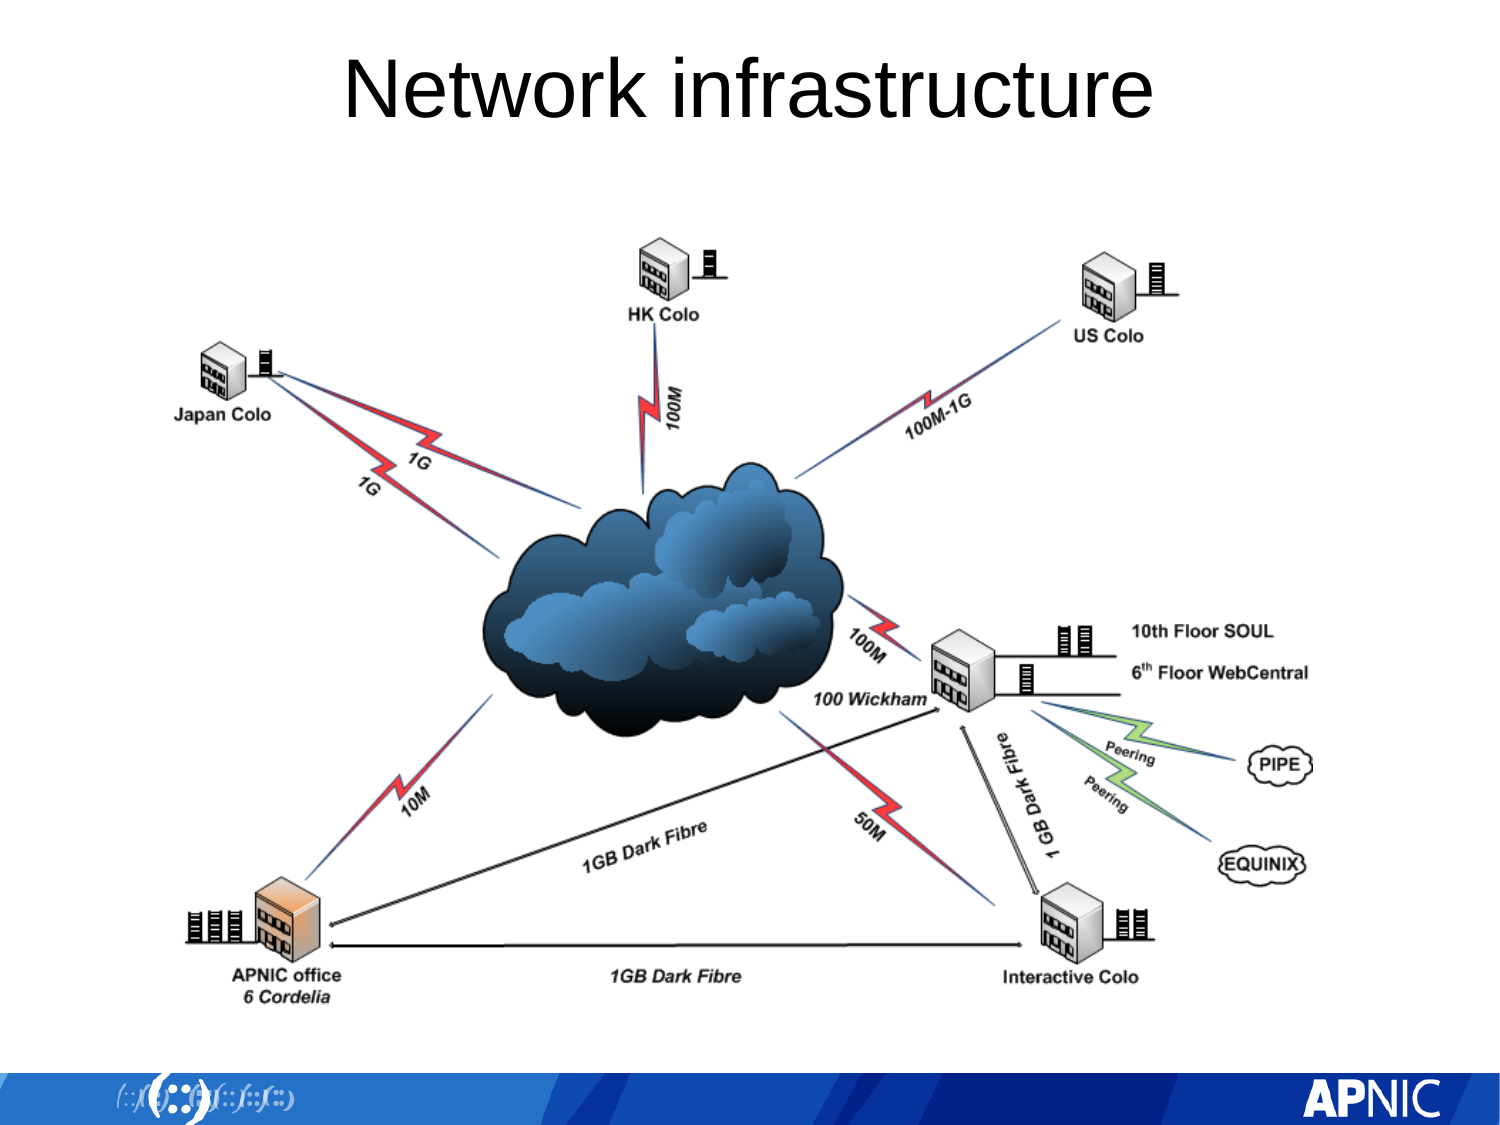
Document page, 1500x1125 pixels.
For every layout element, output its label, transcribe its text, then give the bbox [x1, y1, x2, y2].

title Network infrastructure [74, 44, 1425, 233]
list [174, 196, 1313, 1051]
picture [0, 1069, 1500, 1125]
